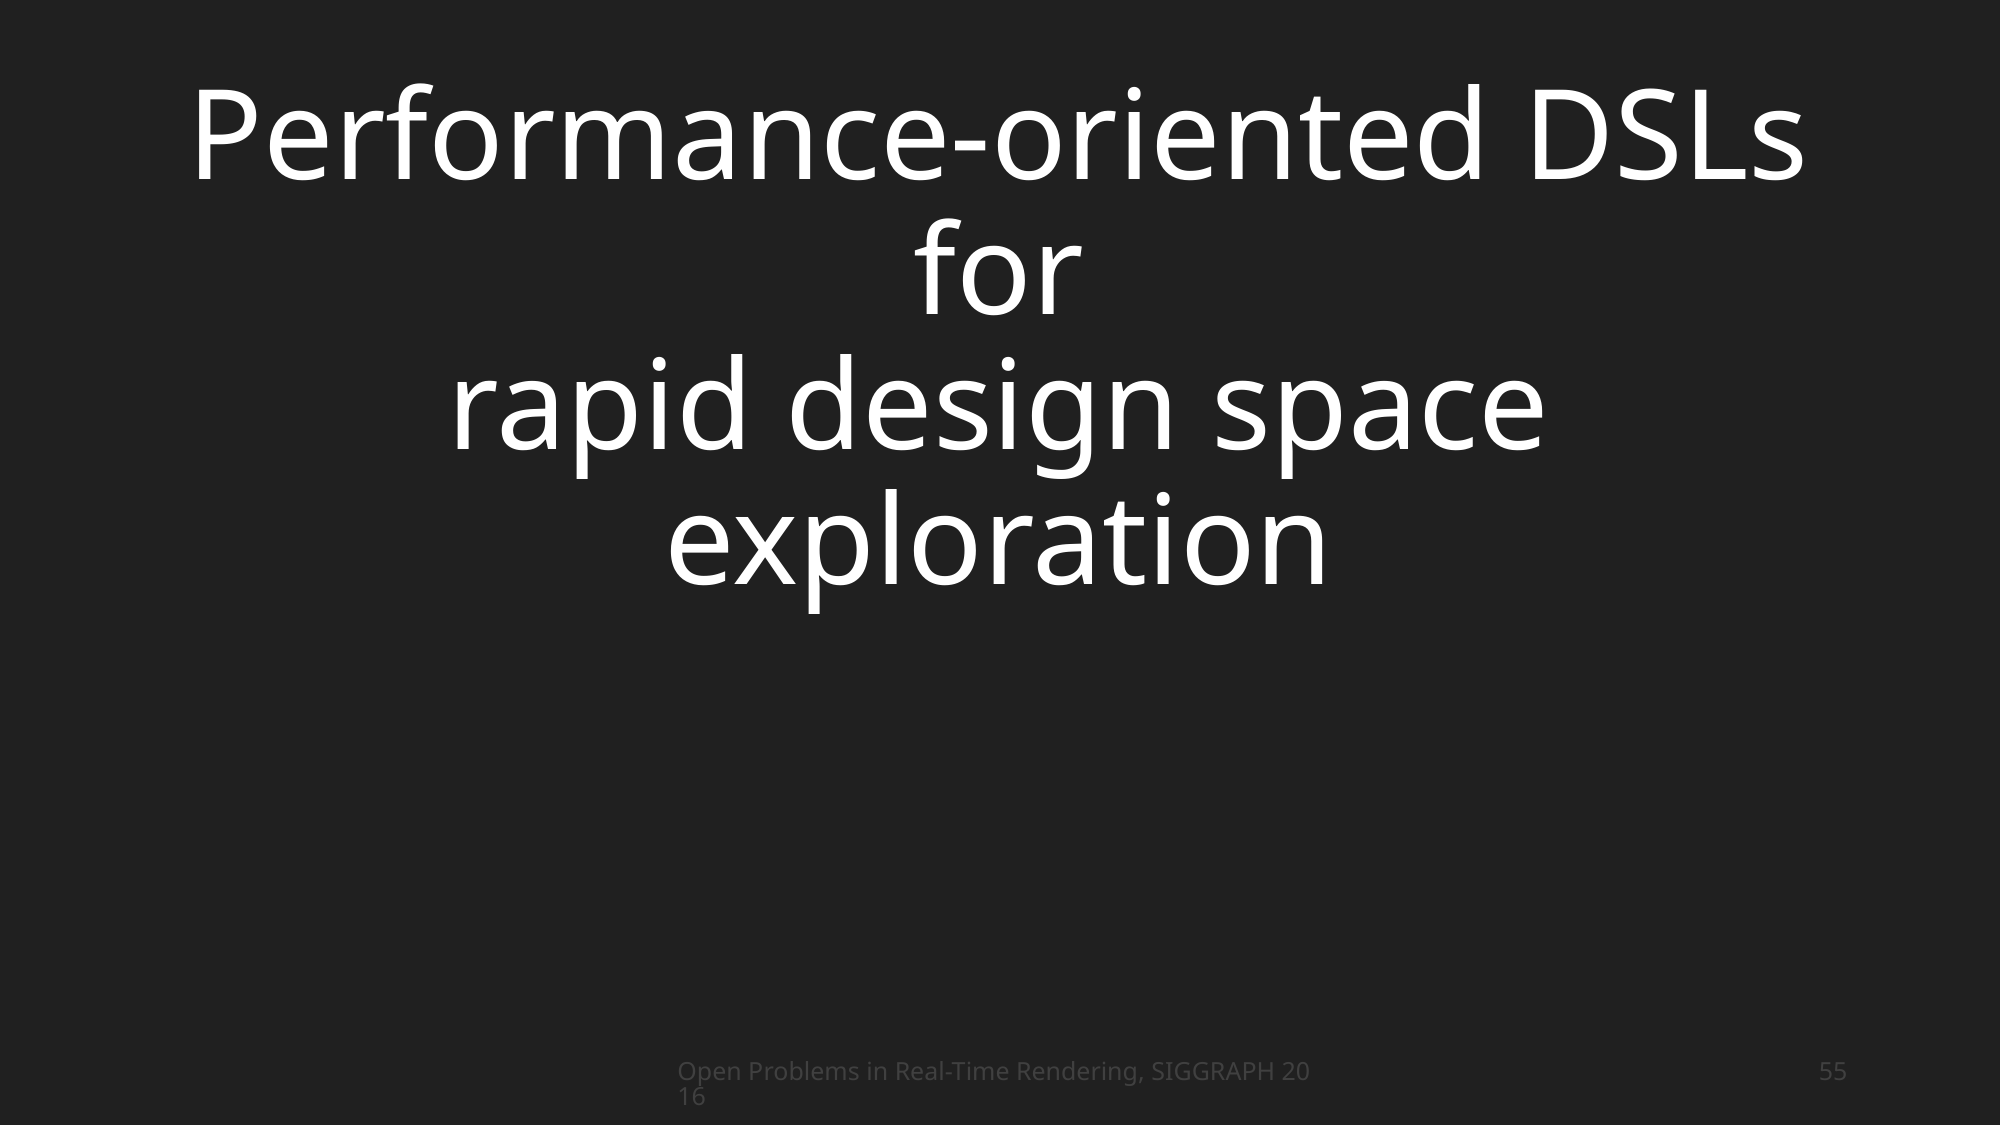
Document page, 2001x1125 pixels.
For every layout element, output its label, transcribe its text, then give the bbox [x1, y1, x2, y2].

slide_number 55 [1412, 1042, 1863, 1103]
title Performance-oriented DSLs for rapid design space exploration [136, 151, 1862, 620]
footer Open Problems in Real-Time Rendering, SIGGRAPH 2016 [662, 1042, 1338, 1103]
